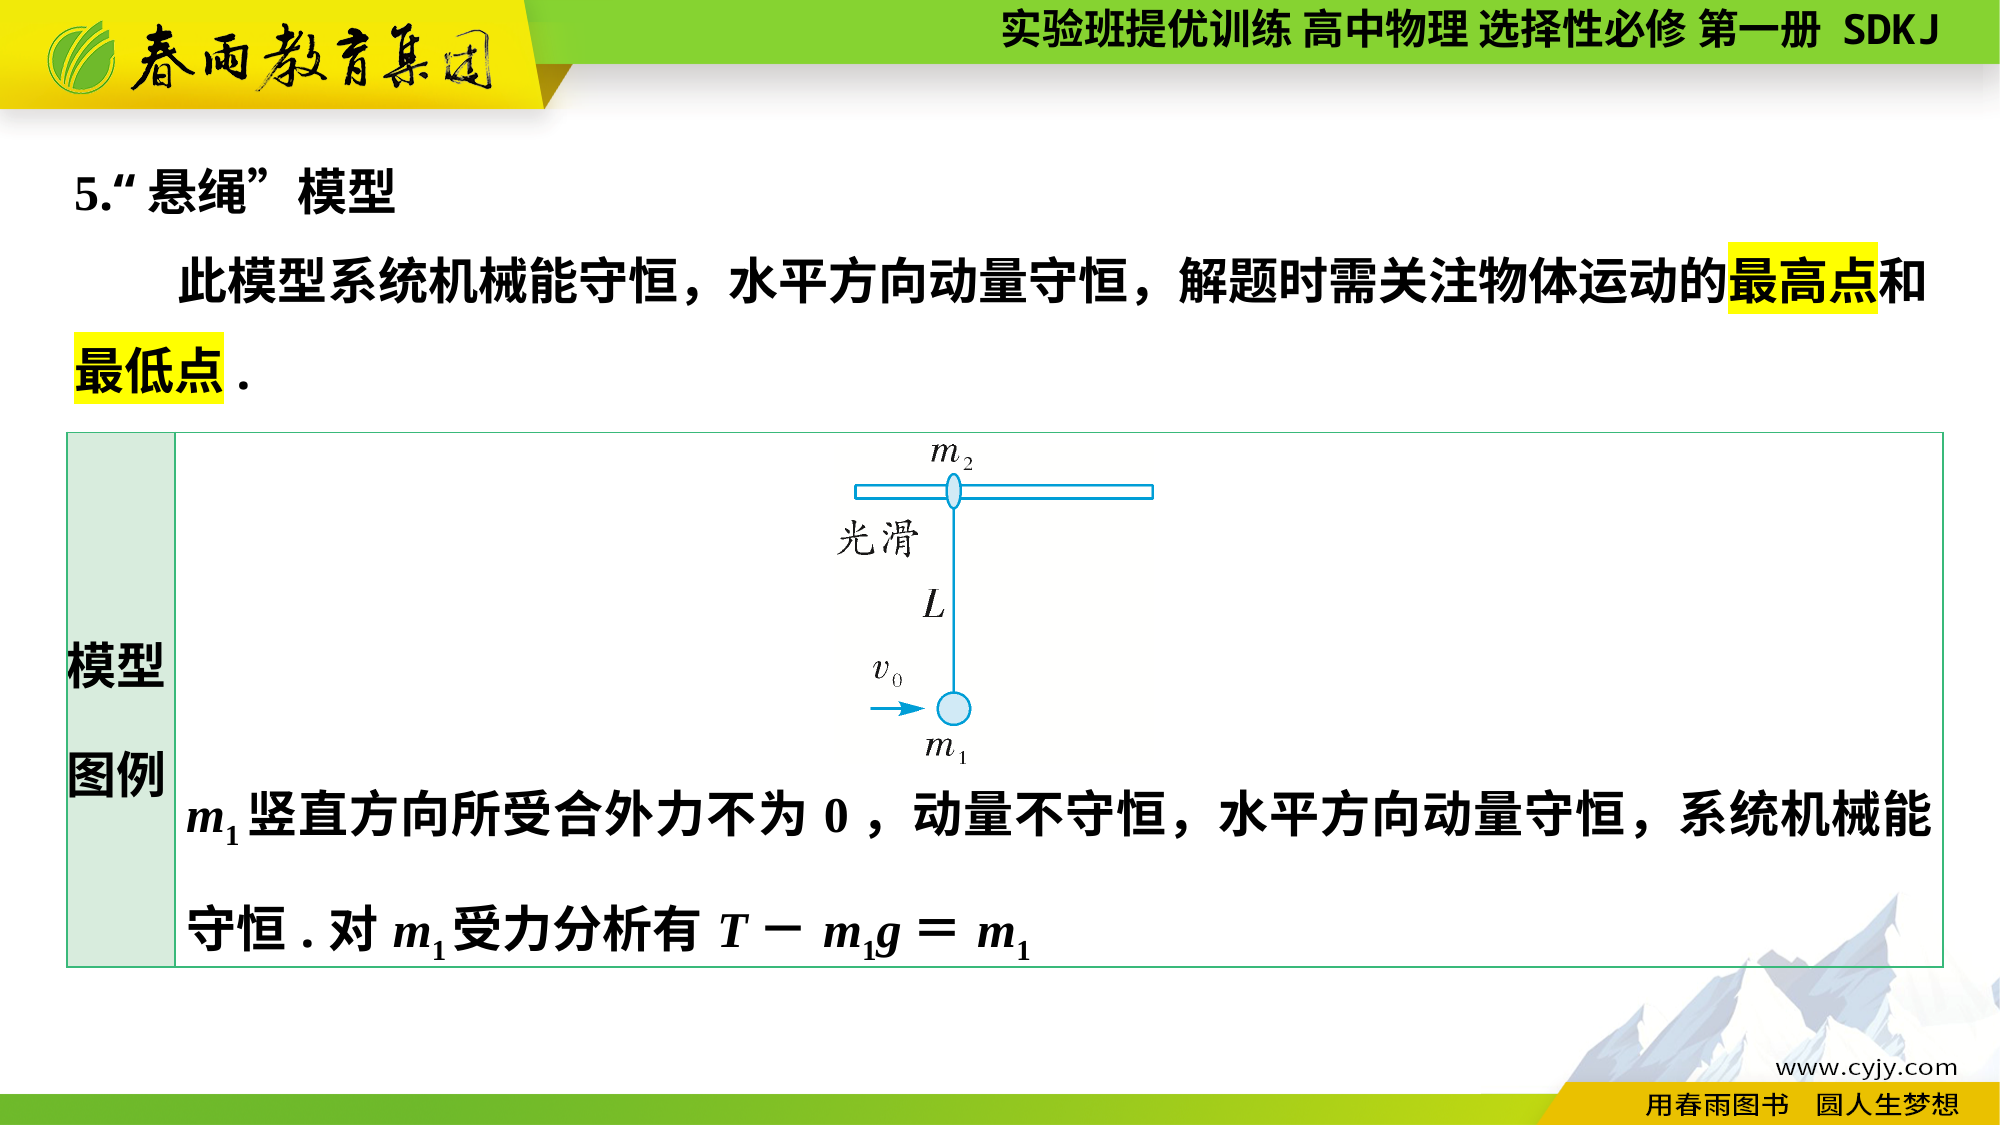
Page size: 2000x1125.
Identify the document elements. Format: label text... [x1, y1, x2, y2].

picture [0, 0, 2000, 1125]
list 5.“悬绳”模型 此模型系统机械能守恒，水平方向动量守恒，解题时需关注物体运动的最高点和最低点. [59, 122, 1944, 411]
